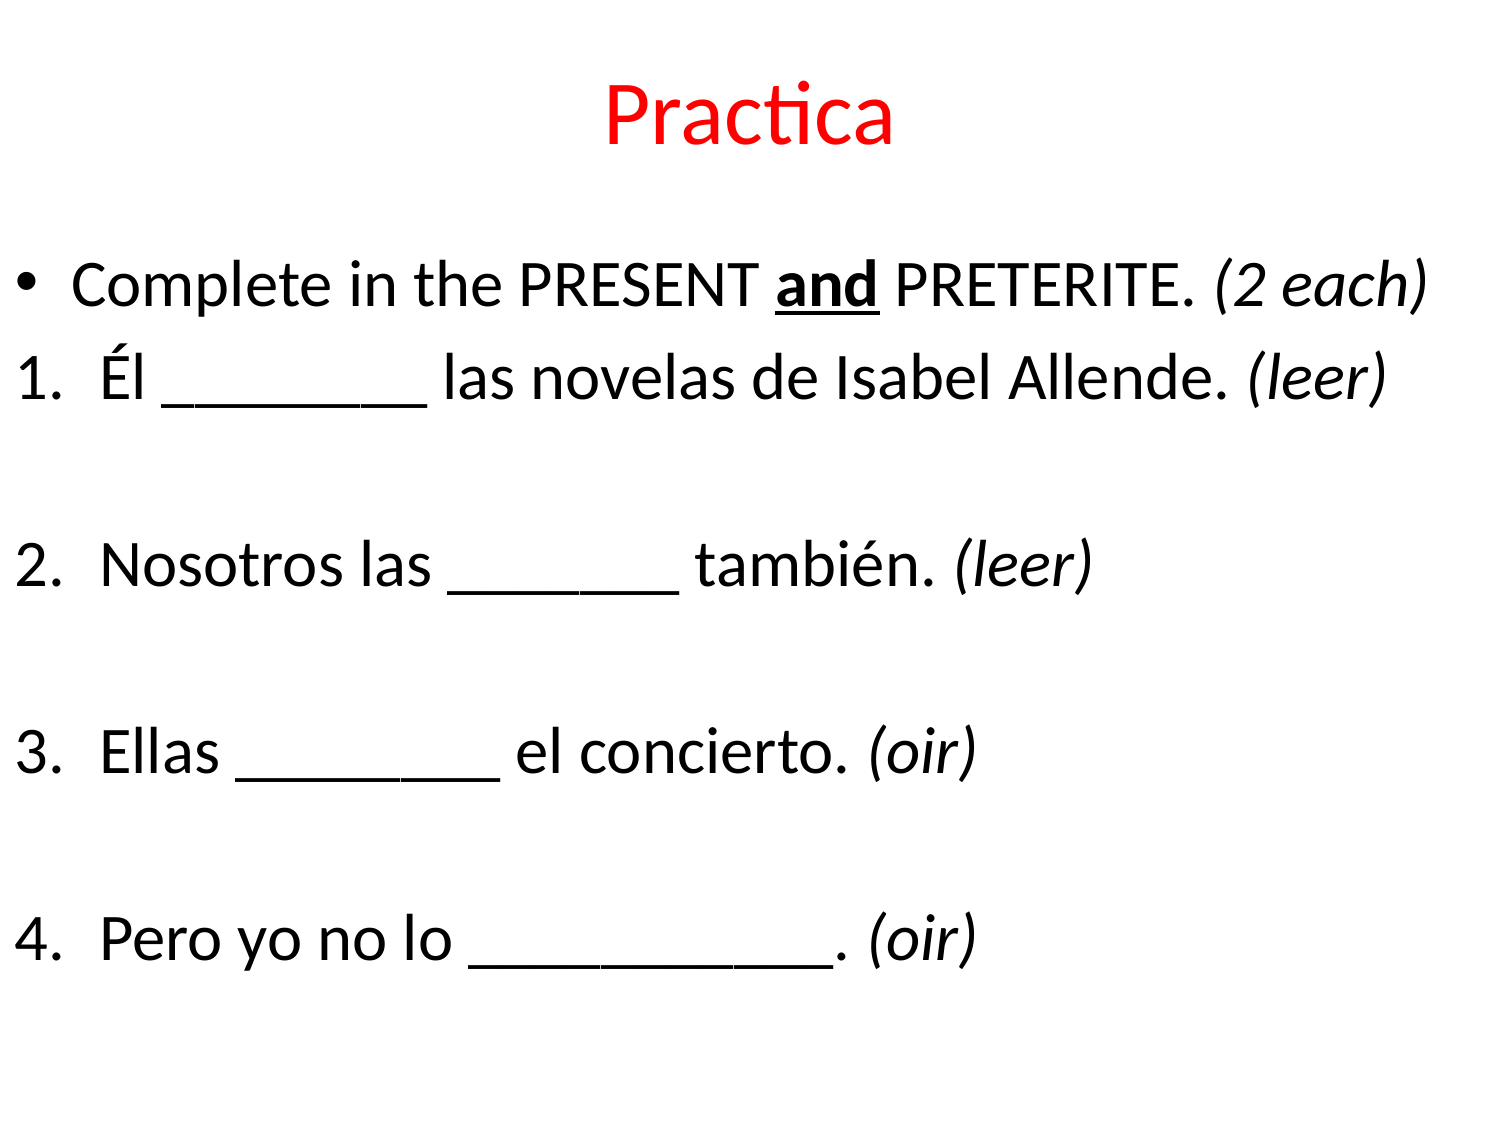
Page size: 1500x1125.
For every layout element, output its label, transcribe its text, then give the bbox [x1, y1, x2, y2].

text_box Complete in the PRESENT and PRETERITE. (2 each) Él ________ las novelas de Isabel Allende. (leer) Nosotros las _______ también. (leer) Ellas ________ el concierto. (oir) Pero yo no lo ___________. (oir) [0, 232, 1500, 1038]
text_box Practica [74, 45, 1425, 233]
